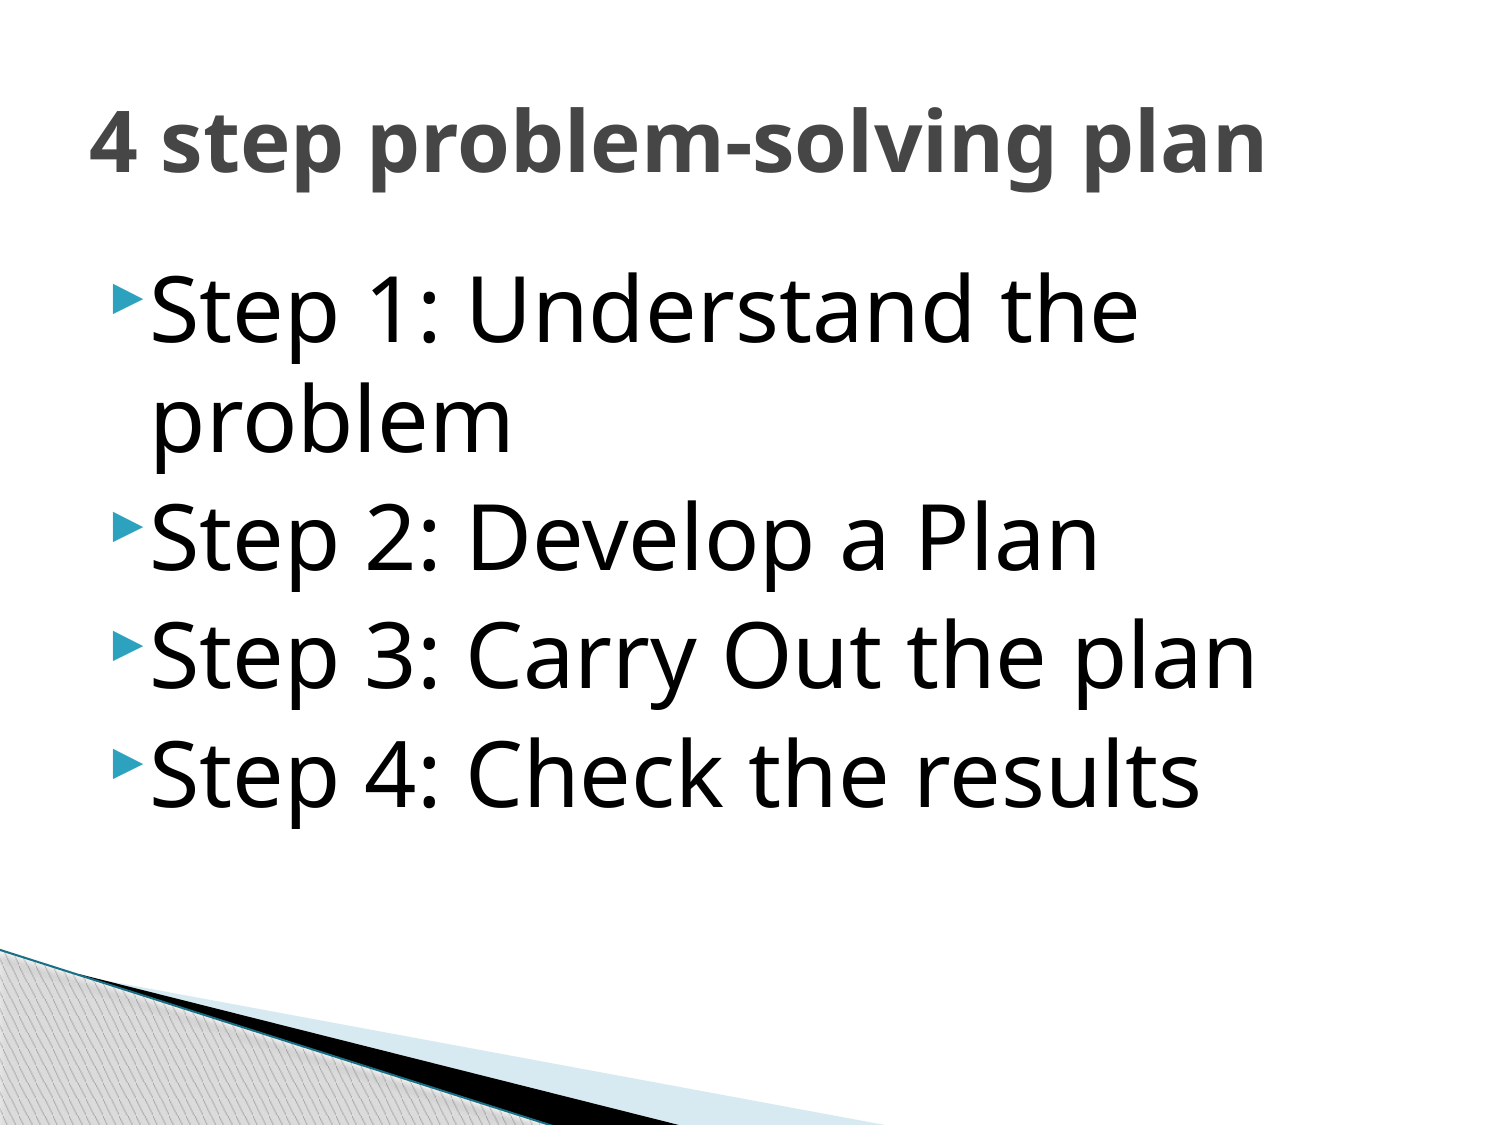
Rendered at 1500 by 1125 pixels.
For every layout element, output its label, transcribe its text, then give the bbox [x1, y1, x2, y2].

title 4 step problem-solving plan [75, 45, 1425, 233]
list Step 1: Understand the problem Step 2: Develop a Plan Step 3: Carry Out the plan Step 4: Check the results [75, 243, 1425, 986]
